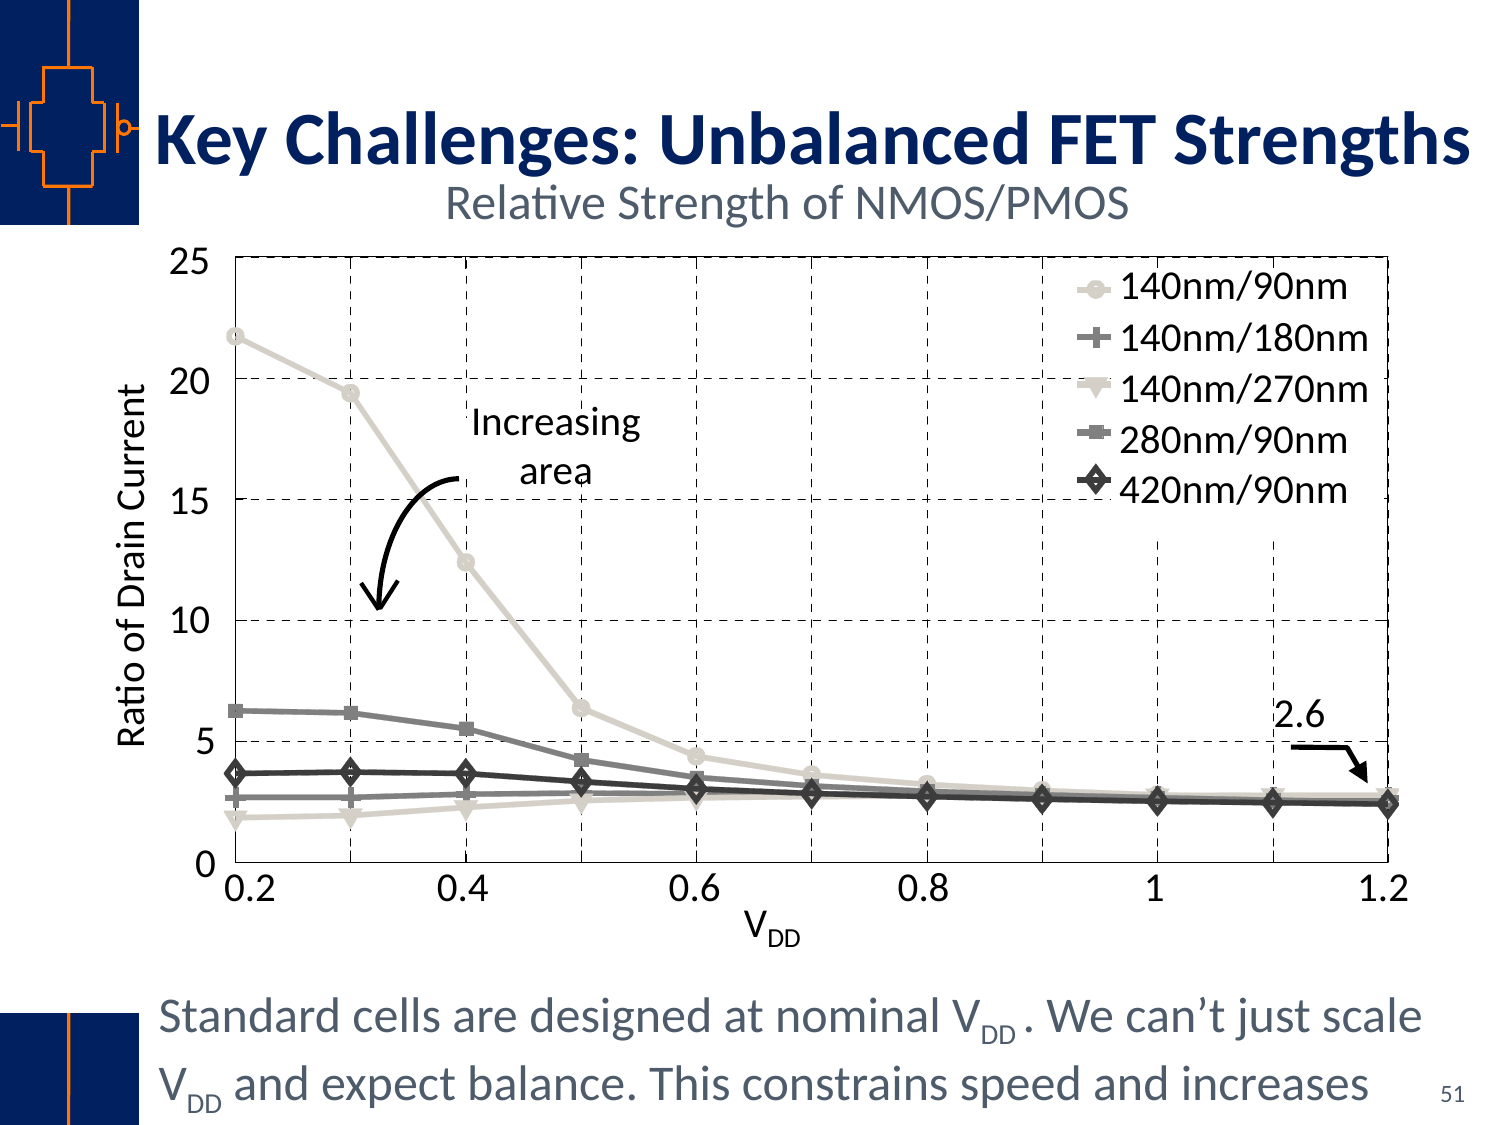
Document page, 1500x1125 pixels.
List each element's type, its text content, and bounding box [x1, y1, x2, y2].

title Key Challenges: Unbalanced FET Strengths [140, 0, 1500, 188]
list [0, 224, 1500, 1013]
text_box Standard cells are designed at nominal VDD . We can’t just scale VDD and expect balance. This constrains speed and increases leakage [143, 1019, 1500, 1125]
slide_number 51 [1425, 1062, 1488, 1123]
text_box Relative Strength of NMOS/PMOS [430, 162, 1145, 221]
